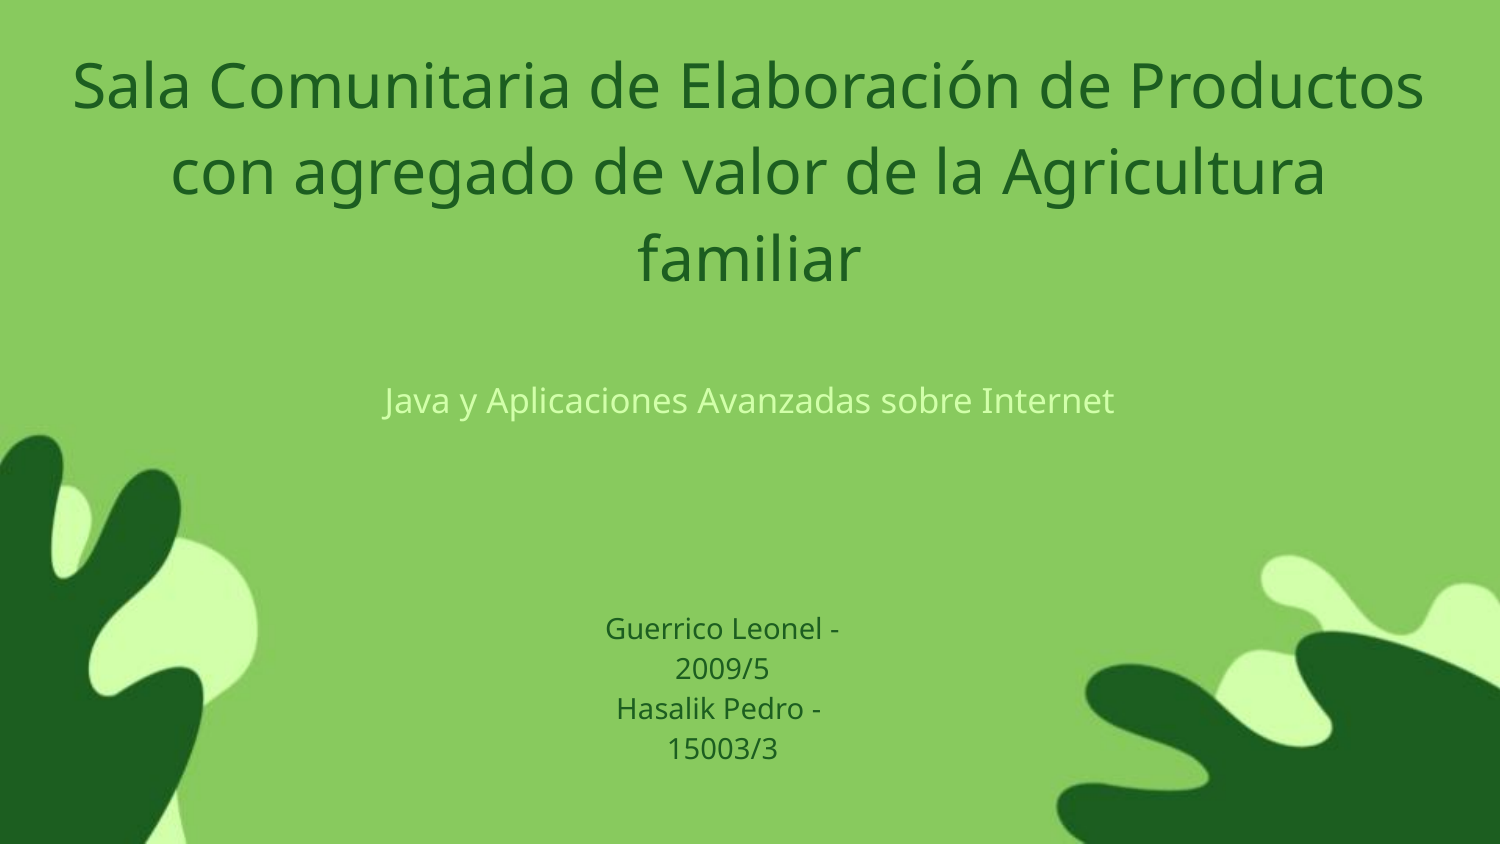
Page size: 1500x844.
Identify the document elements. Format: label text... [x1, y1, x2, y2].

text_box Guerrico Leonel - 2009/5 Hasalik Pedro - 15003/3 [543, 590, 903, 685]
title Sala Comunitaria de Elaboración de Productos con agregado de valor de la Agricultura familiar [51, 114, 1449, 309]
picture [0, 0, 1500, 844]
subtitle Java y Aplicaciones Avanzadas sobre Internet [51, 356, 1449, 436]
